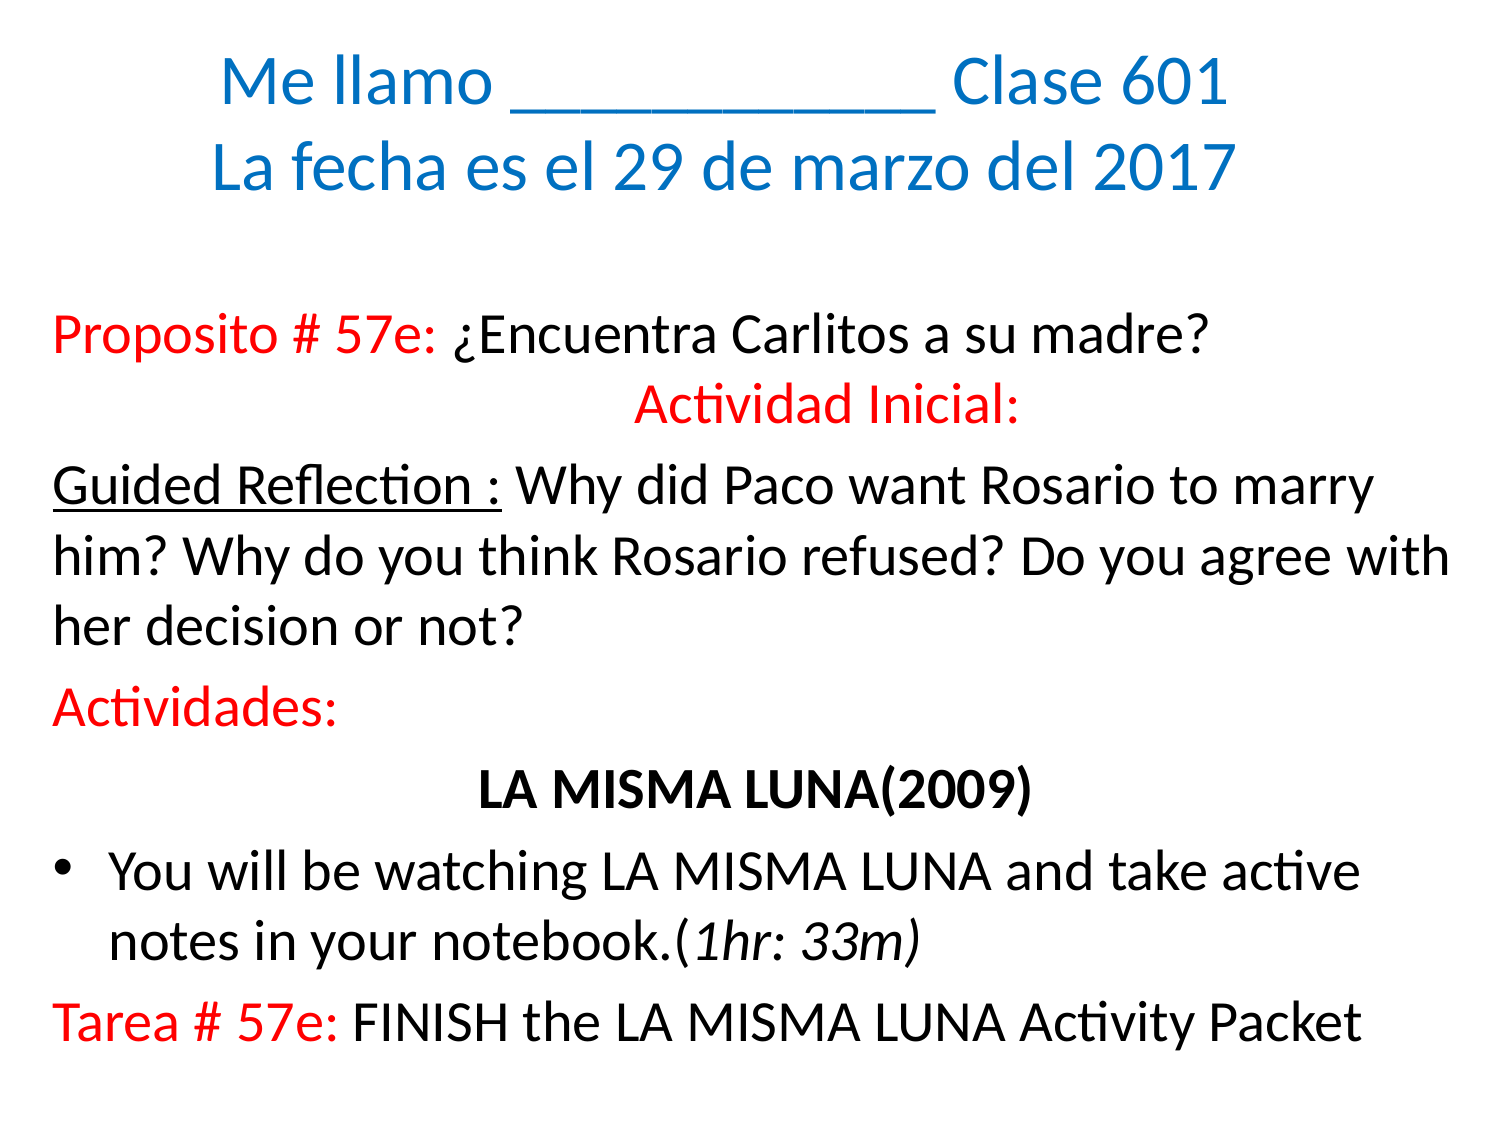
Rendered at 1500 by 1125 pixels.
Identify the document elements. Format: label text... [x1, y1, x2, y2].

list Proposito # 57e: ¿Encuentra Carlitos a su madre? Actividad Inicial: Guided Reflection : Why did Paco want Rosario to marry him? Why do you think Rosario refused? Do you agree with her decision or not? Actividades: LA MISMA LUNA(2009) You will be watching LA MISMA LUNA and take active notes in your notebook.(1hr: 33m) Tarea # 57e: FINISH the LA MISMA LUNA Activity Packet [37, 287, 1475, 1050]
title Me llamo ____________ Clase 601 La fecha es el 29 de marzo del 2017 [50, 24, 1400, 213]
